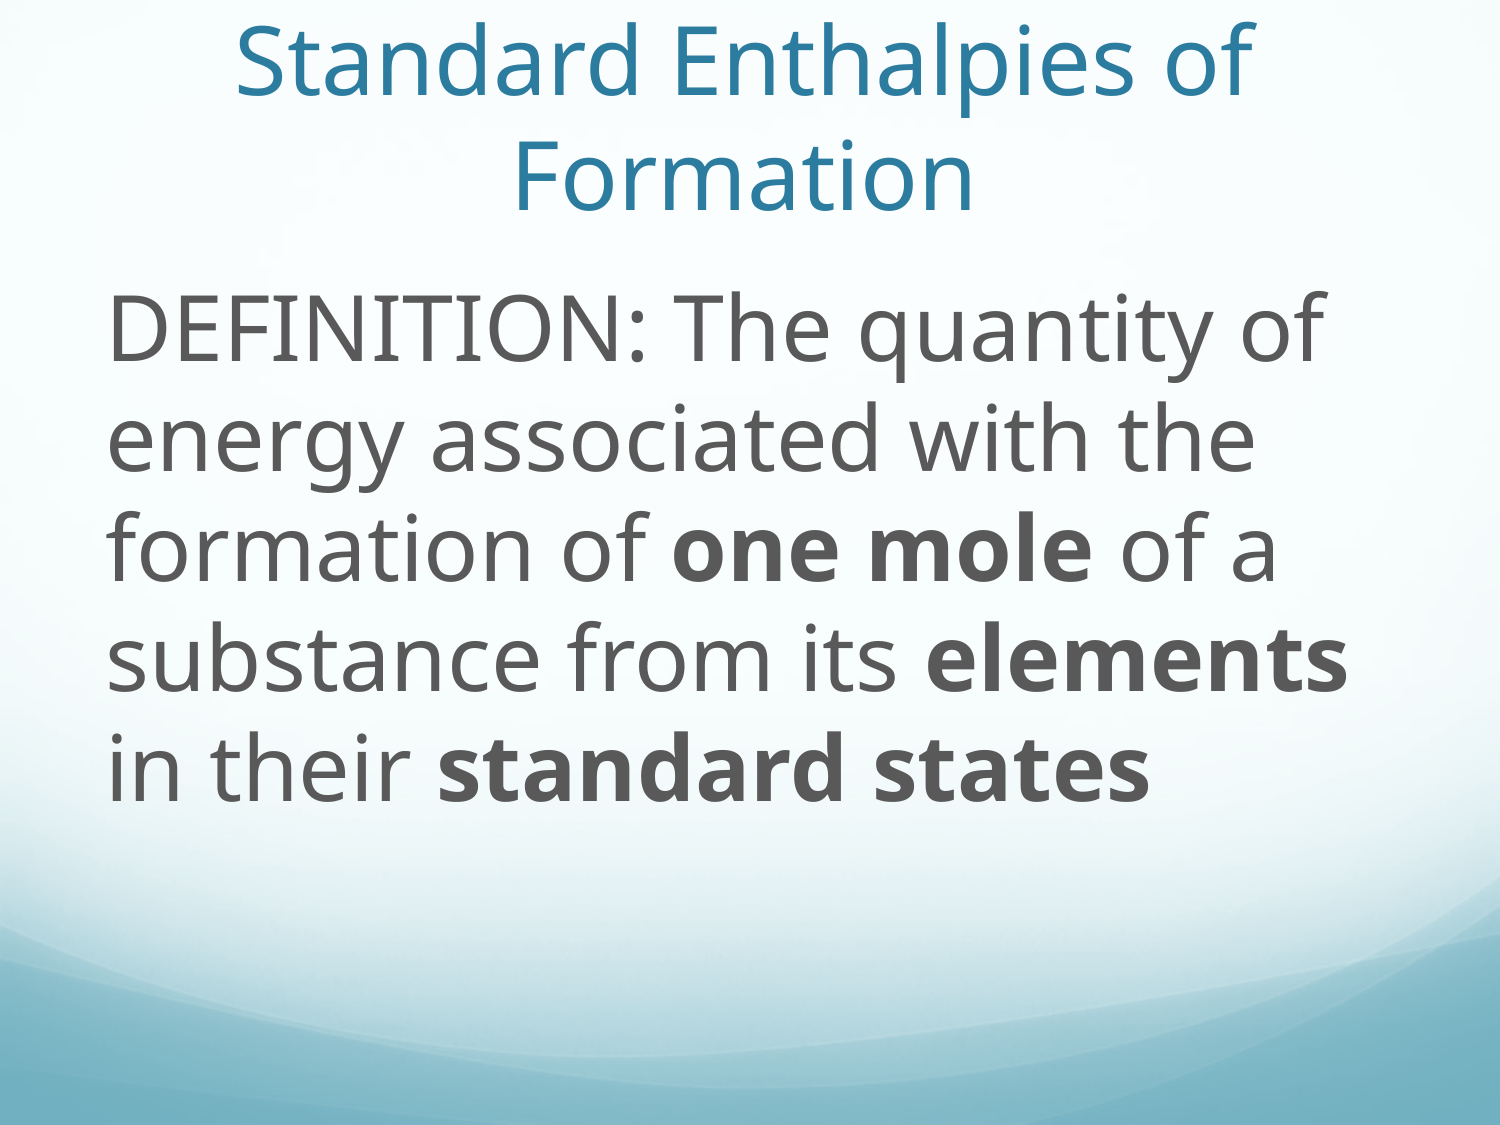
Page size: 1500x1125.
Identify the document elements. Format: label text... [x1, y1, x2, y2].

list DEFINITION: The quantity of energy associated with the formation of one mole of a substance from its elements in their standard states [90, 262, 1410, 975]
title Standard Enthalpies of Formation [19, 17, 1470, 237]
